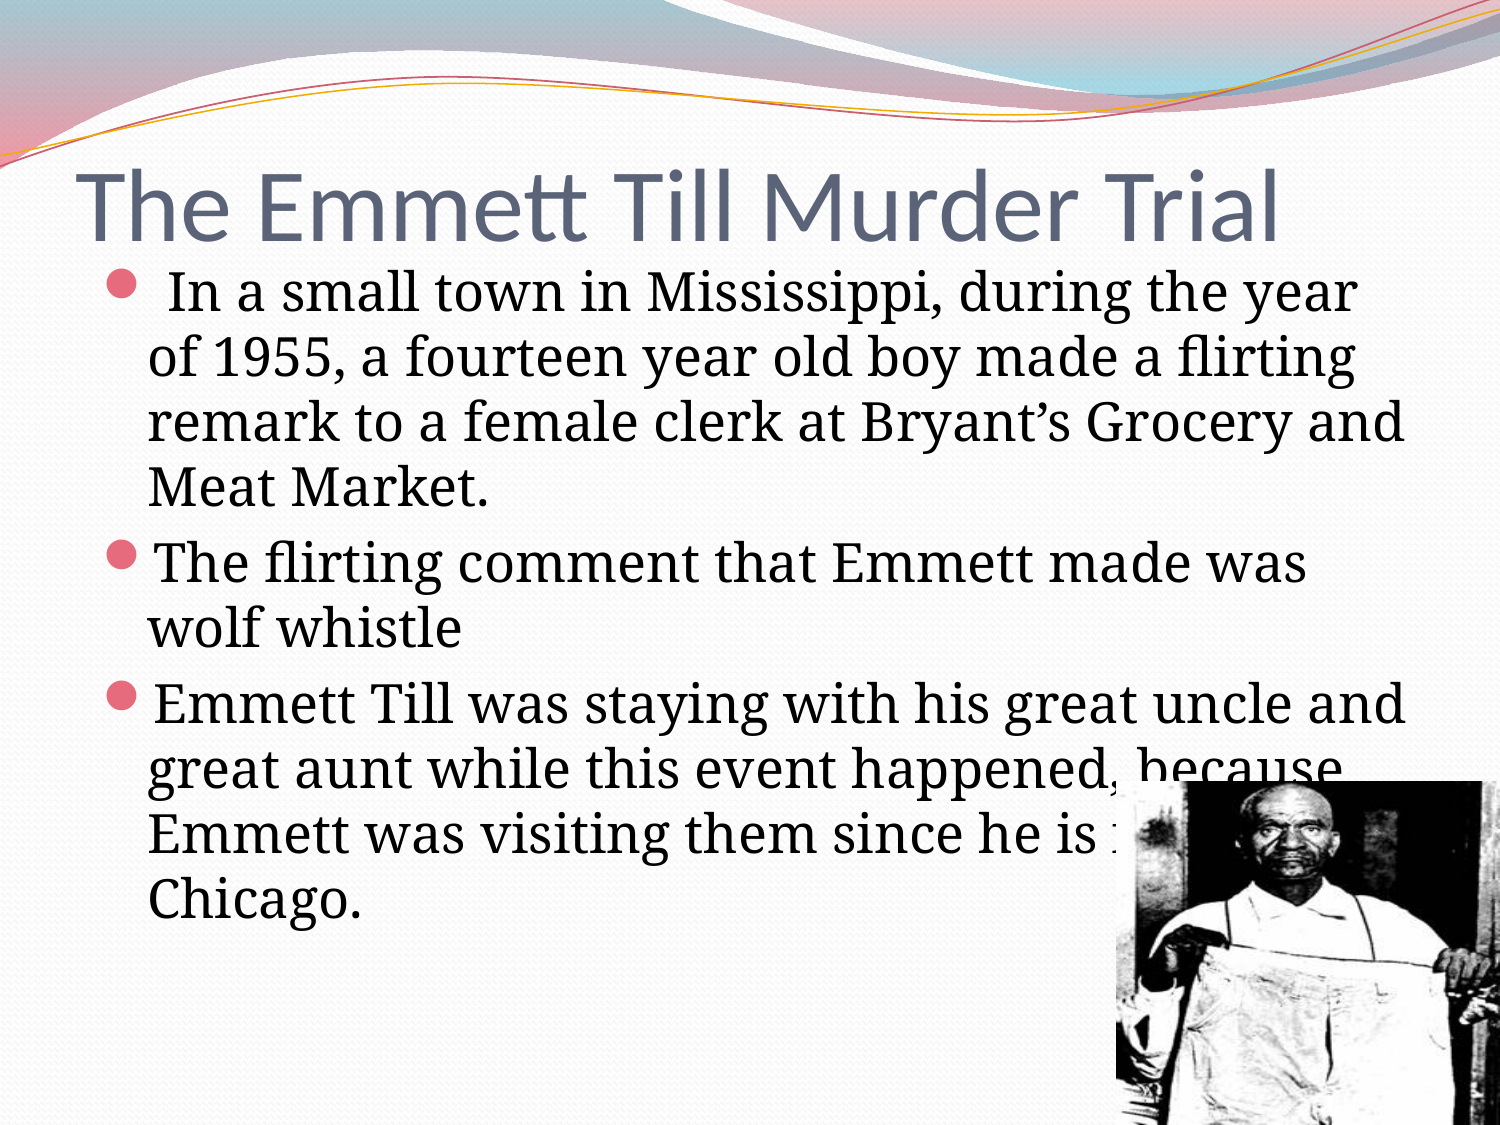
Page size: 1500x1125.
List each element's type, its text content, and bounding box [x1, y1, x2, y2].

picture [1116, 780, 1500, 1125]
list In a small town in Mississippi, during the year of 1955, a fourteen year old boy made a flirting remark to a female clerk at Bryant’s Grocery and Meat Market. The flirting comment that Emmett made was wolf whistle Emmett Till was staying with his great uncle and great aunt while this event happened, because Emmett was visiting them since he is from Chicago. [87, 249, 1438, 970]
title The Emmett Till Murder Trial [75, 75, 1425, 263]
